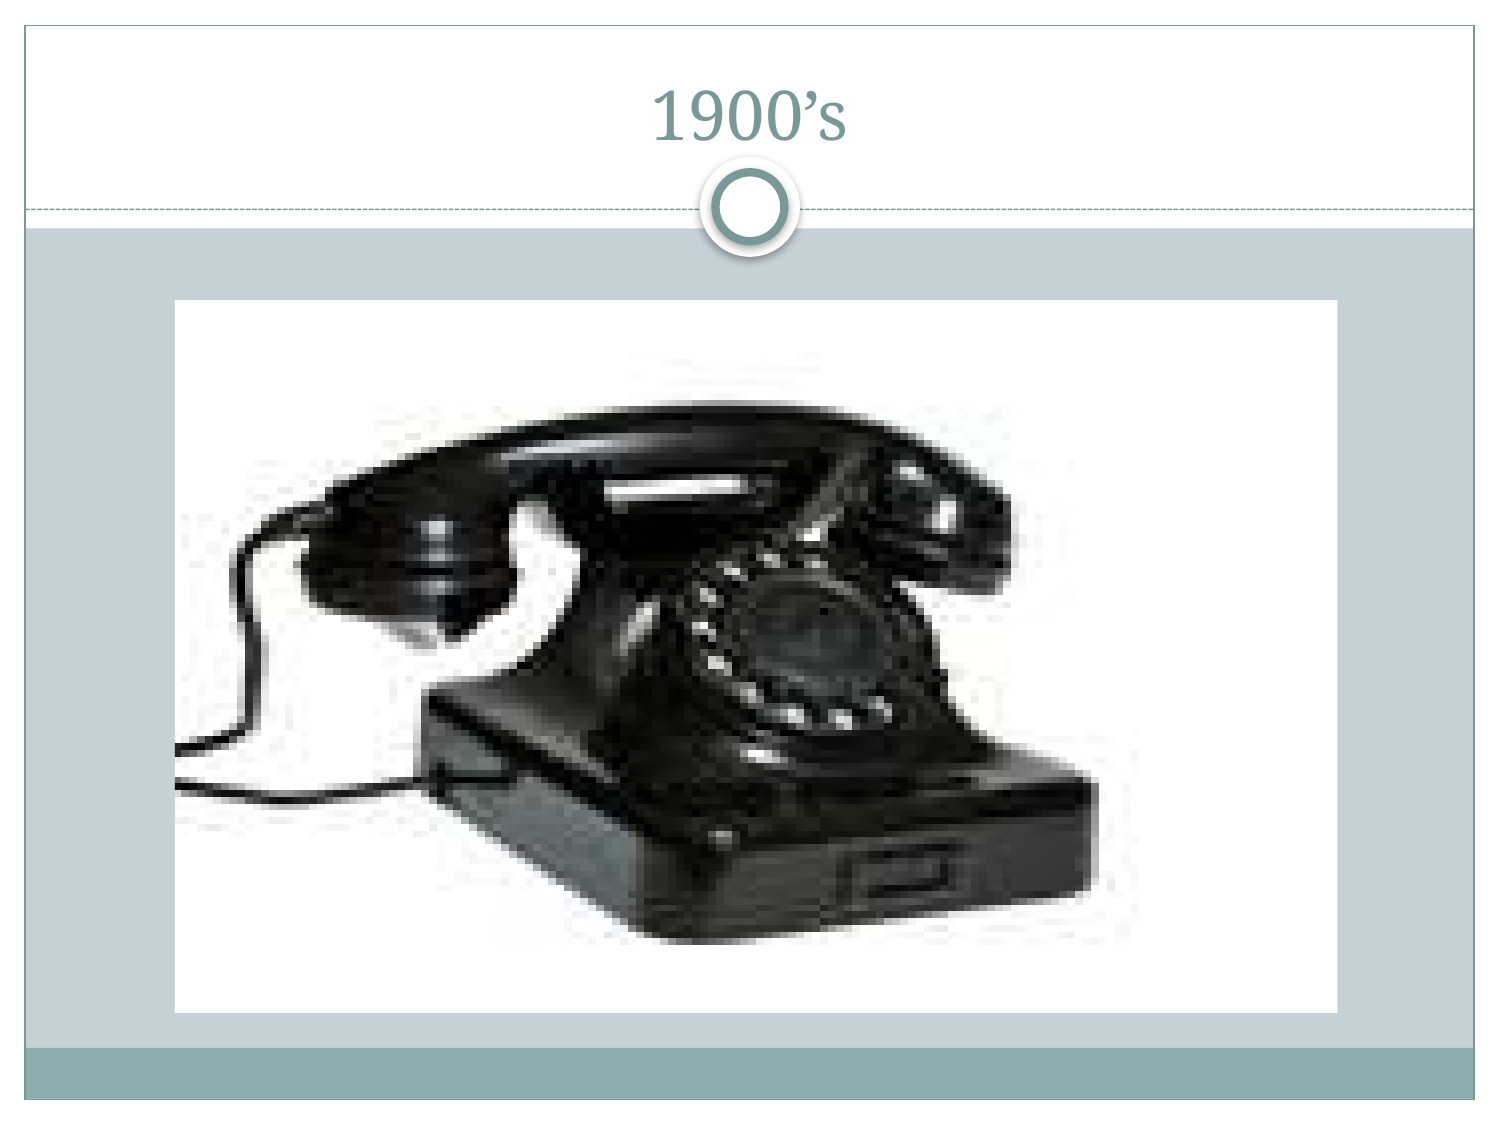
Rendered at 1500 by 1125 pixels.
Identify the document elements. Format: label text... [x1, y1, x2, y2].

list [174, 299, 1338, 1013]
title 1900’s [49, 37, 1450, 162]
